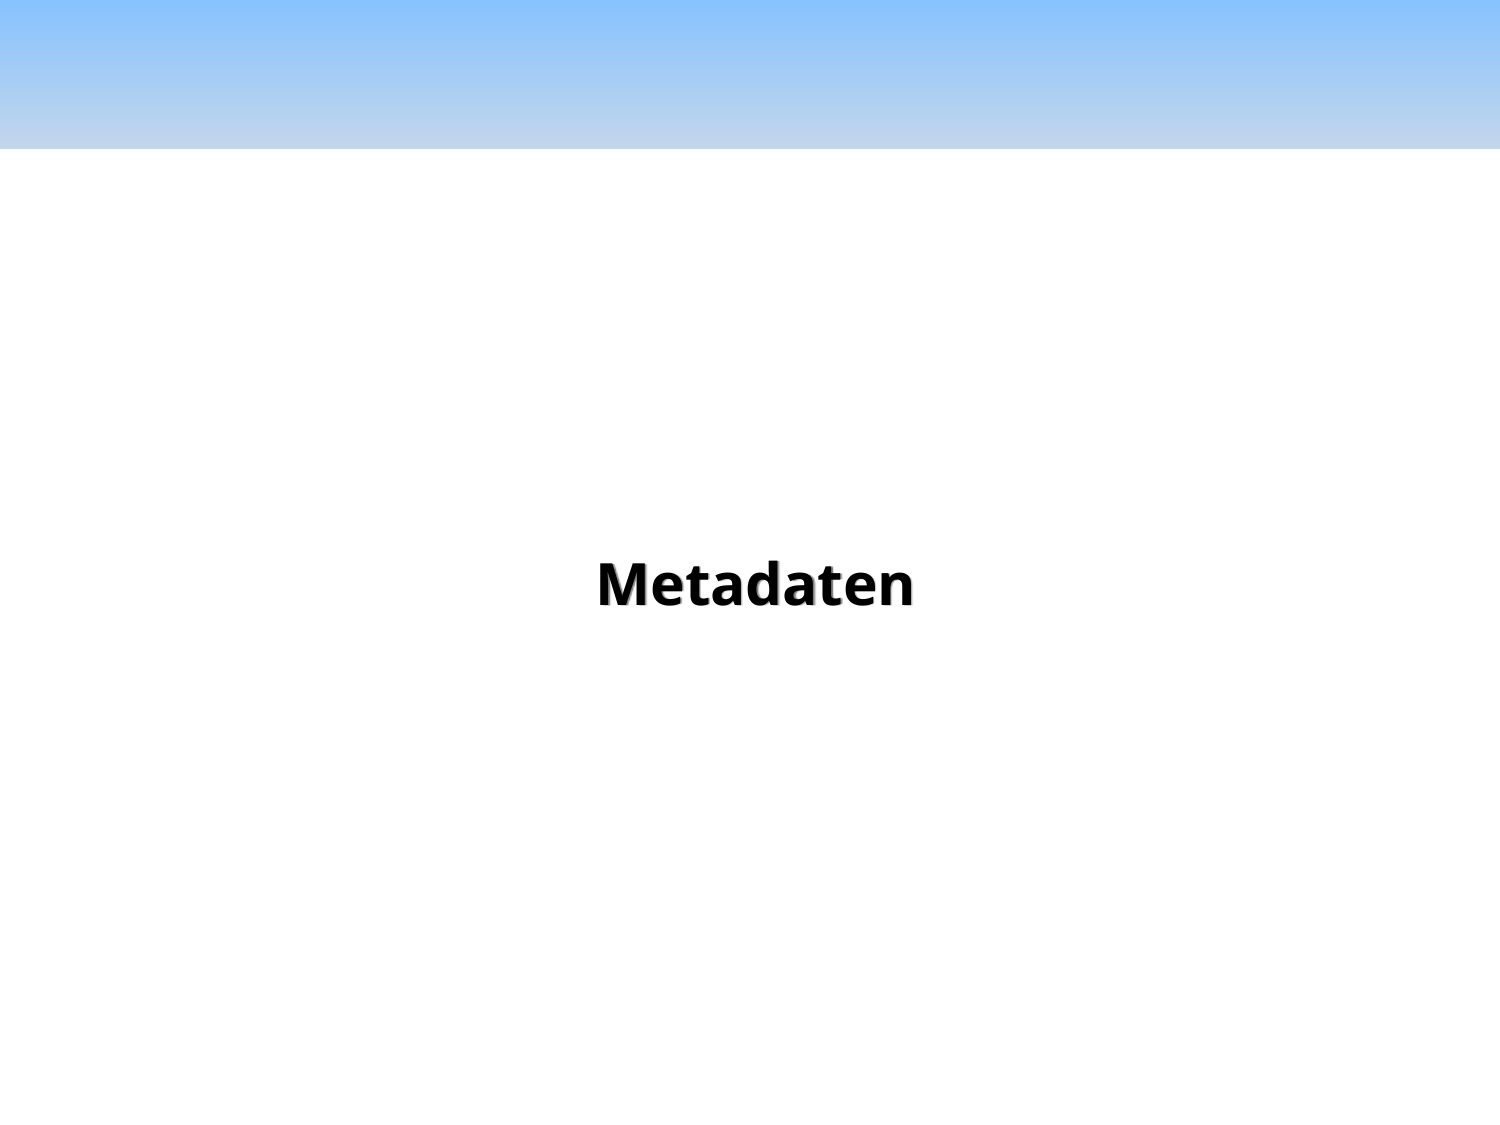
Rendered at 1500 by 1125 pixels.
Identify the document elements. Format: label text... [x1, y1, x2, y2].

title Metadaten [118, 538, 1394, 658]
